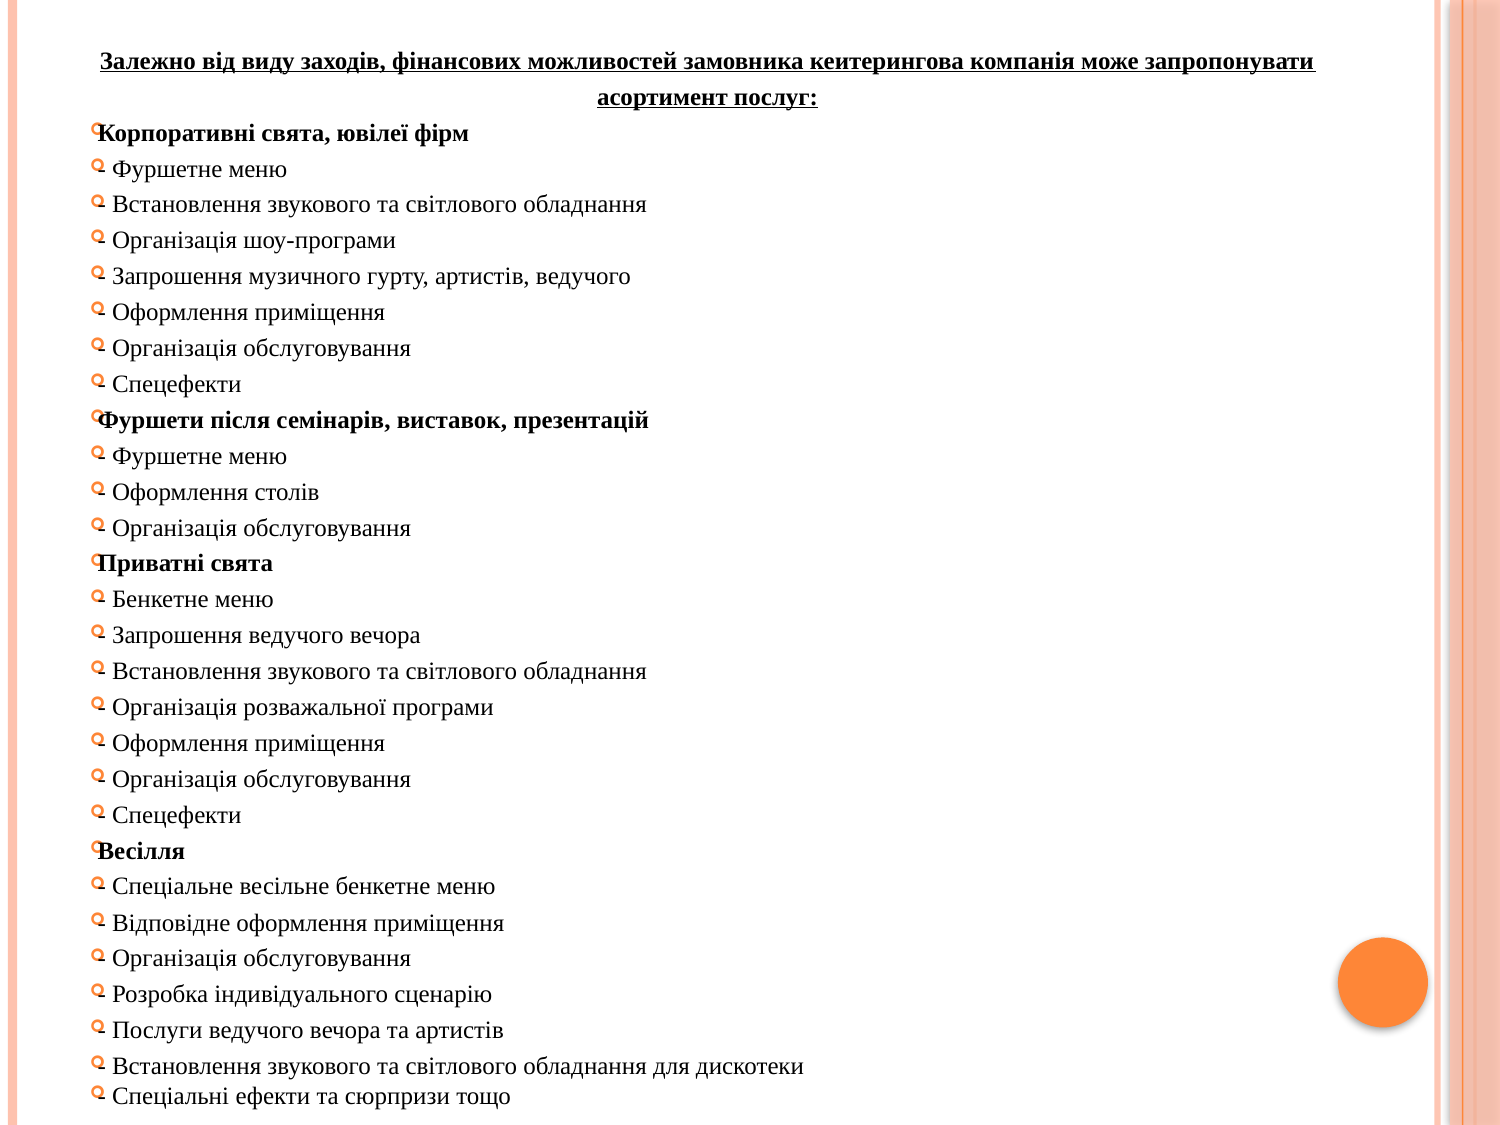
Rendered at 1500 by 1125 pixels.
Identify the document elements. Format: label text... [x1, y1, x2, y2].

list Залежно від виду заходів, фінансових можливостей замовника кеитерингова компанія може запропонувати асортимент послуг: Корпоративні свята, ювілеї фірм - Фуршетне меню - Встановлення звукового та світлового обладнання - Організація шоу-програми - Запрошення музичного гурту, артистів, ведучого - Оформлення приміщення - Організація обслуговування - Спецефекти Фуршети після семінарів, виставок, презентацій - Фуршетне меню - Оформлення столів - Організація обслуговування Приватні свята - Бенкетне меню - Запрошення ведучого вечора - Встановлення звукового та світлового обладнання - Організація розважальної програми - Оформлення приміщення - Організація обслуговування - Спецефекти Весілля - Спеціальне весільне бенкетне меню - Відповідне оформлення приміщення - Організація обслуговування - Розробка індивідуального сценарію - Послуги ведучого вечора та артистів - Встановлення звукового та світлового обладнання для дискотеки - Спеціальні ефекти та сюрпризи тощо [75, 30, 1341, 1125]
